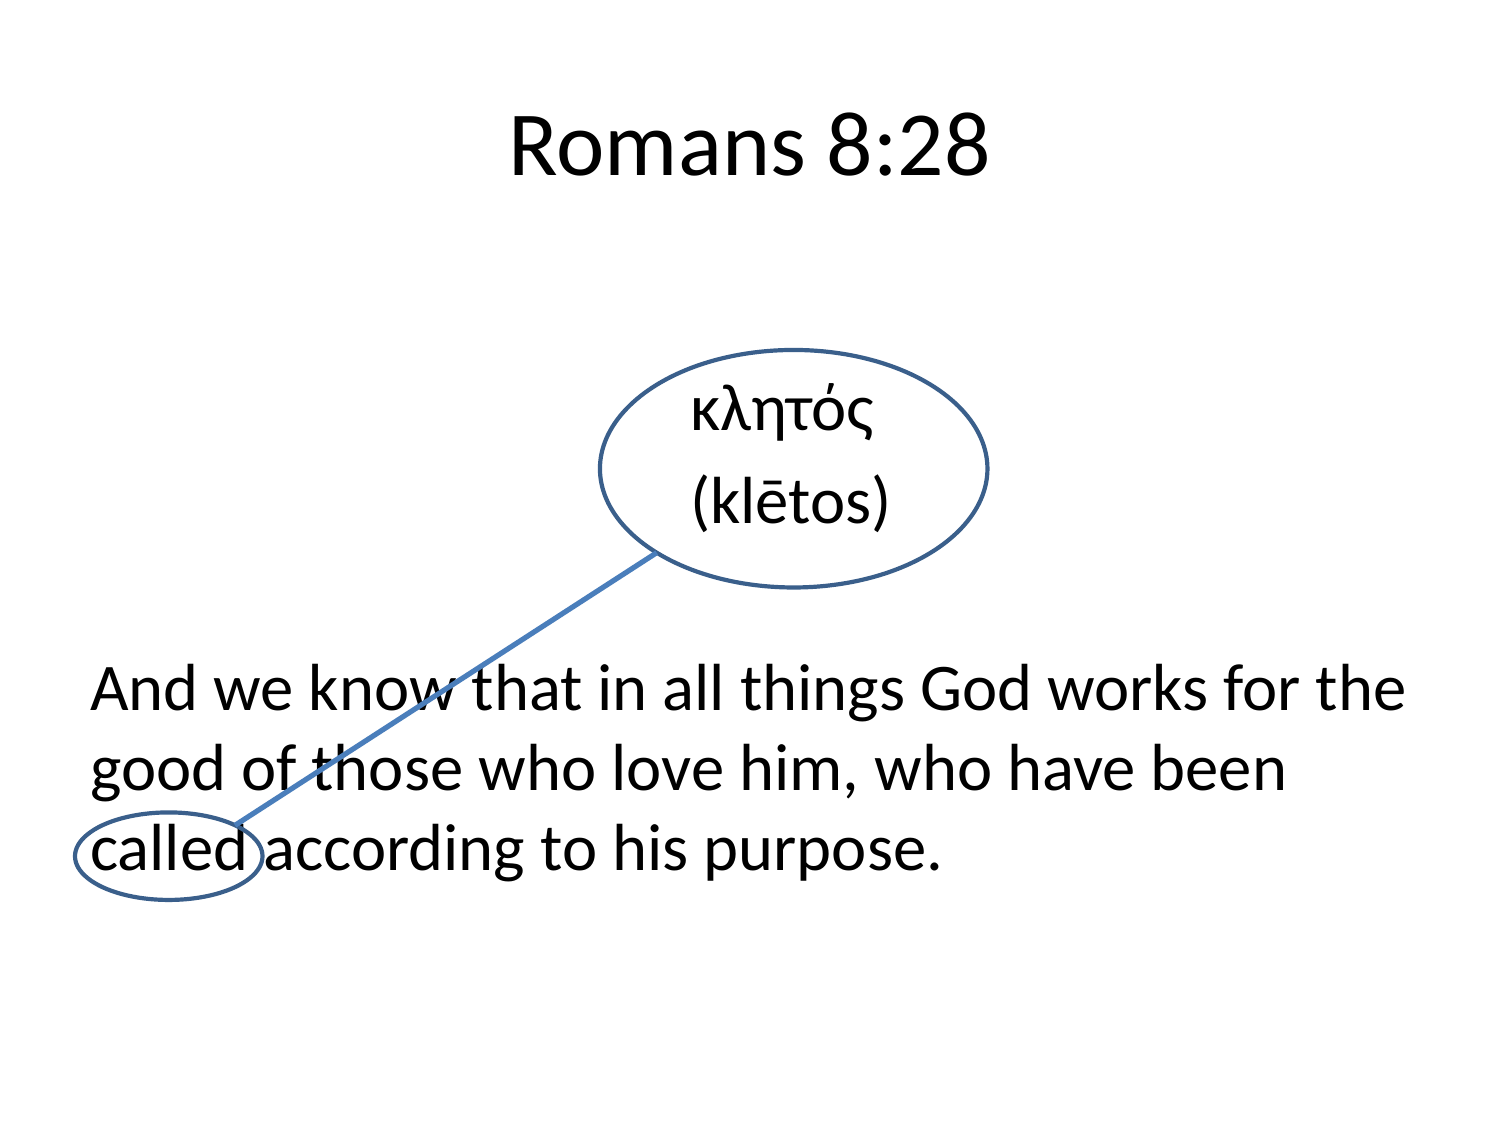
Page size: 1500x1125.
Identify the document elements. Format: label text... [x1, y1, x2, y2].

text_box [597, 347, 990, 590]
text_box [234, 552, 657, 826]
title Romans 8:28 [75, 45, 1425, 233]
list κλητός (klētos) And we know that in all things God works for the good of those who love him, who have been called according to his purpose. [75, 262, 1425, 1005]
text_box [72, 810, 265, 903]
